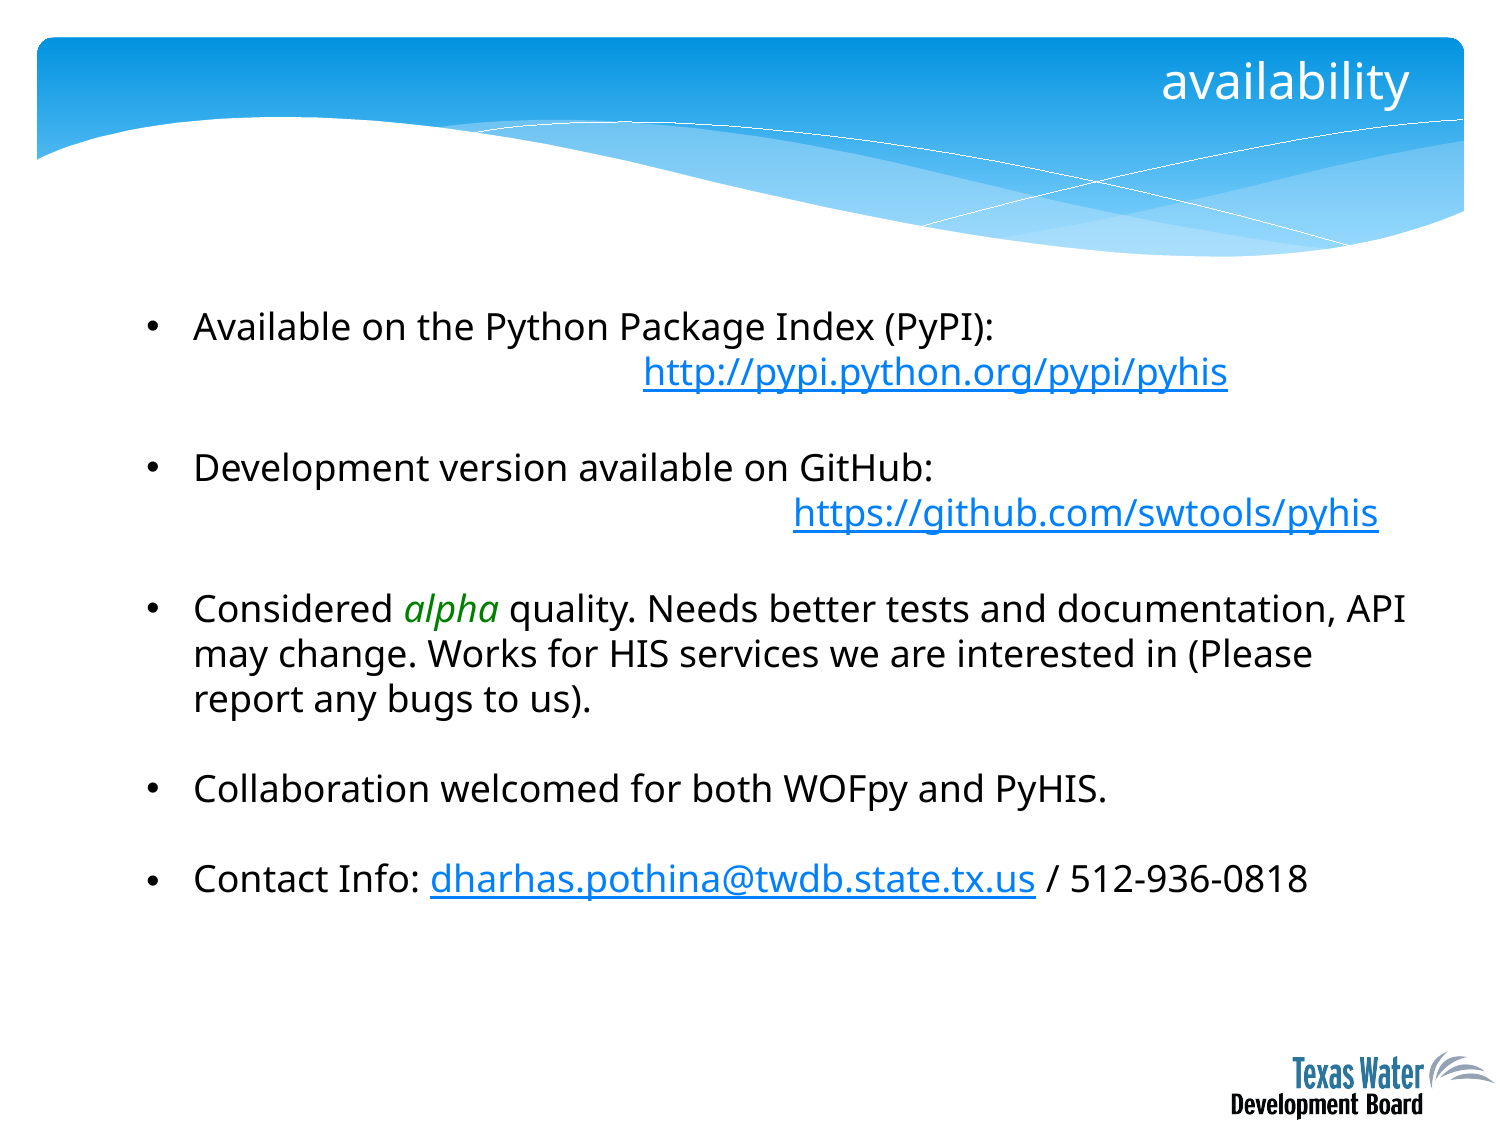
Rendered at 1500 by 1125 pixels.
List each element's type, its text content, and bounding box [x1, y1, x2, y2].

picture [1230, 1051, 1495, 1120]
text_box Available on the Python Package Index (PyPI): http://pypi.python.org/pypi/pyhis Development version available on GitHub: https://github.com/swtools/pyhis Considered alpha quality. Needs better tests and documentation, API may change. Works for HIS services we are interested in (Please report any bugs to us). Collaboration welcomed for both WOFpy and PyHIS. Contact Info: dharhas.pothina@twdb.state.tx.us / 512-936-0818 [131, 295, 1446, 959]
title availability [75, 46, 1425, 112]
